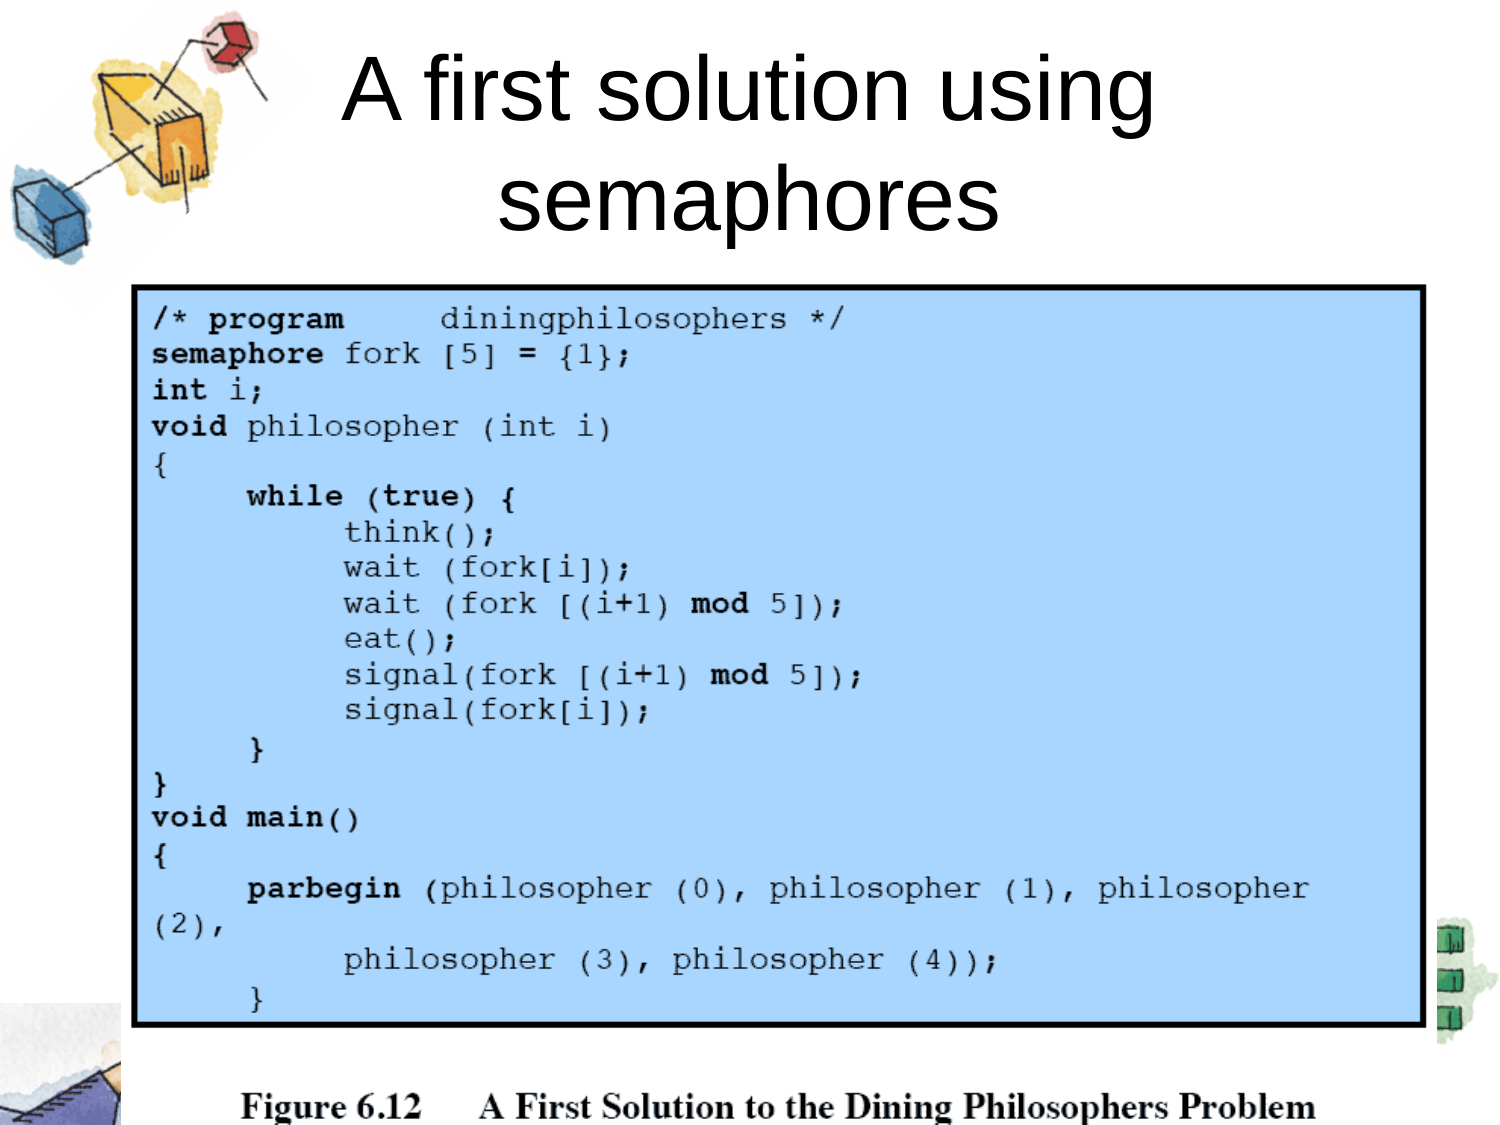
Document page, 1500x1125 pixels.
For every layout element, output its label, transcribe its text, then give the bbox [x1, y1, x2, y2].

picture [0, 85, 167, 316]
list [121, 274, 1437, 1125]
picture [114, 0, 274, 44]
picture [0, 1003, 121, 1125]
picture [1437, 912, 1500, 1050]
title A first solution using semaphores [74, 44, 1426, 233]
